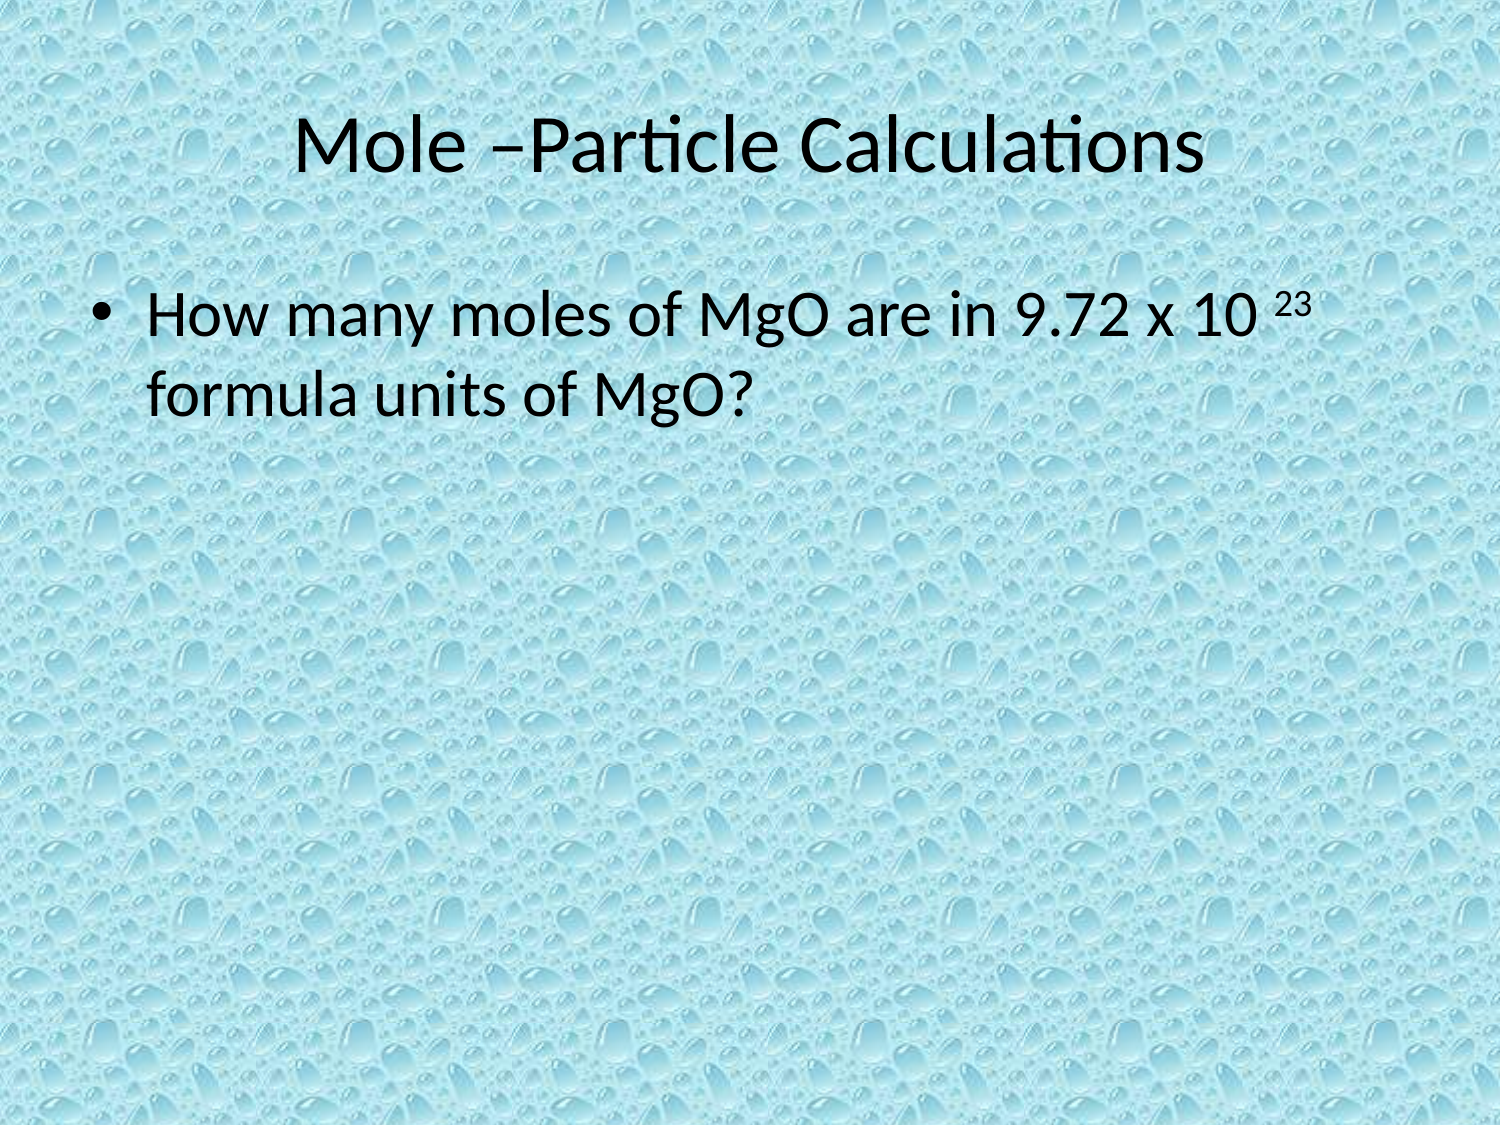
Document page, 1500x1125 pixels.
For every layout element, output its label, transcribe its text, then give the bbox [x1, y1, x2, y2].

title Mole –Particle Calculations [75, 45, 1425, 233]
picture [0, 0, 1500, 1125]
list How many moles of MgO are in 9.72 x 10 23 formula units of MgO? [75, 262, 1425, 1005]
